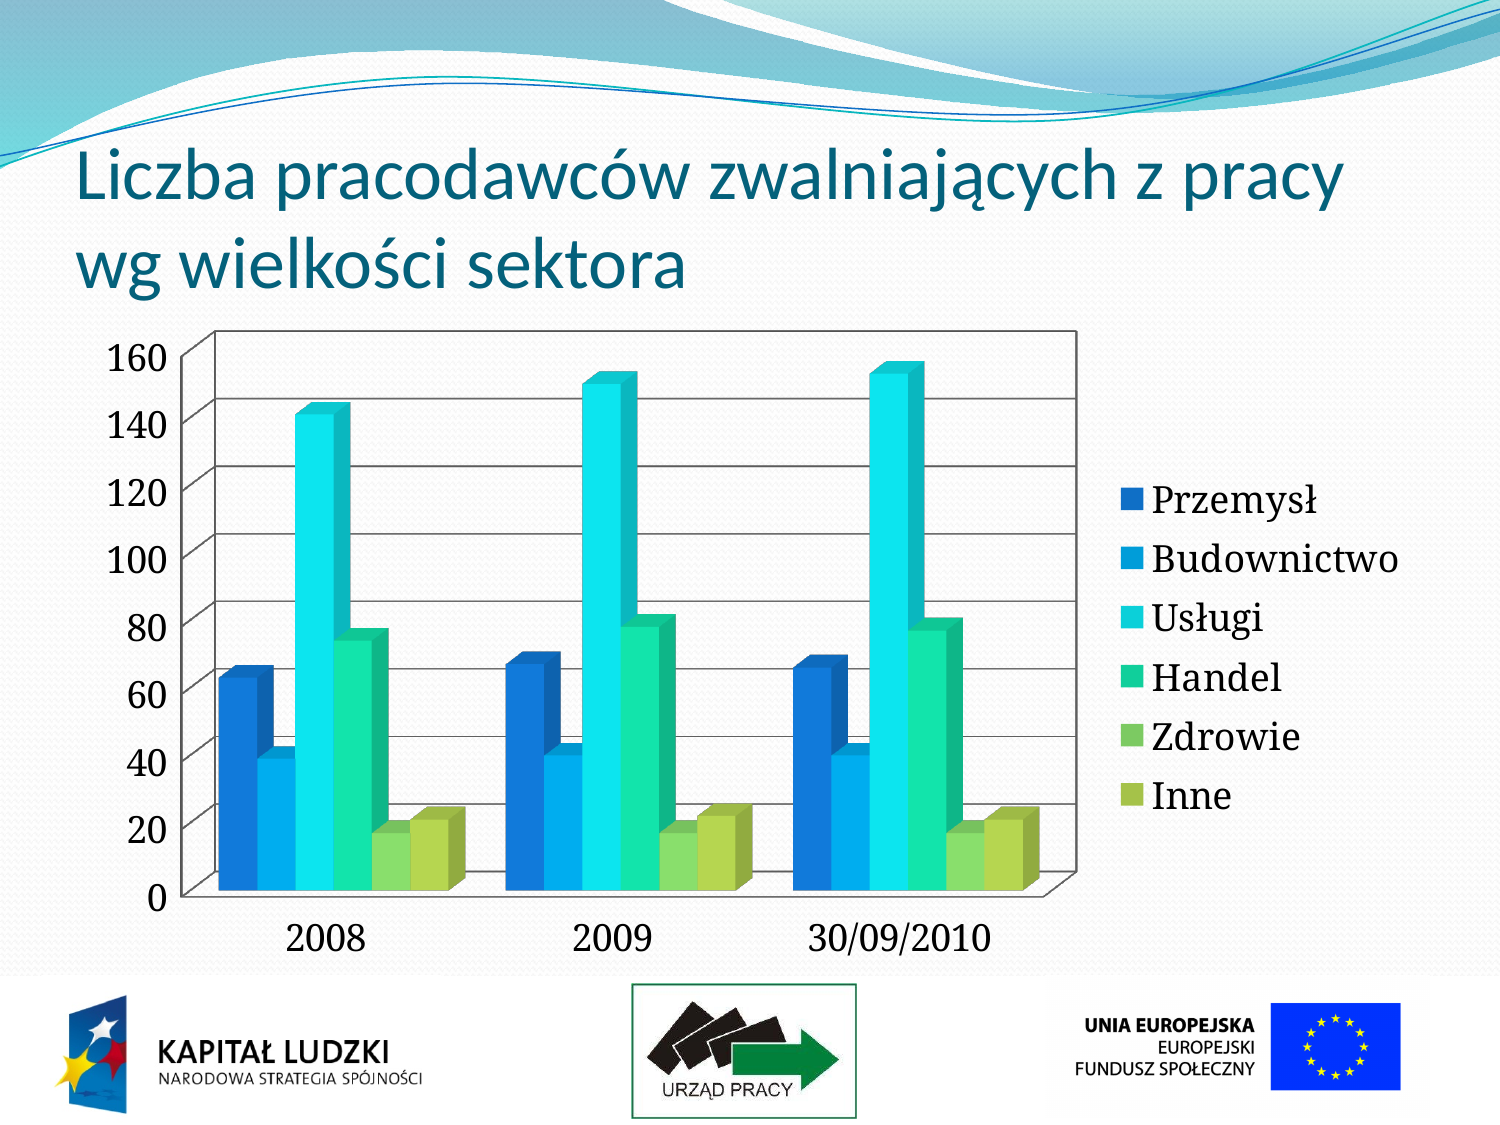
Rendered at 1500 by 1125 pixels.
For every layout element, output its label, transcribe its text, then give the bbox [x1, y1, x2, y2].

title Liczba pracodawców zwalniających z pracy wg wielkości sektora [75, 115, 1425, 303]
picture [631, 987, 857, 1119]
chart [74, 317, 1426, 977]
picture [41, 975, 442, 1125]
picture [1045, 976, 1430, 1118]
